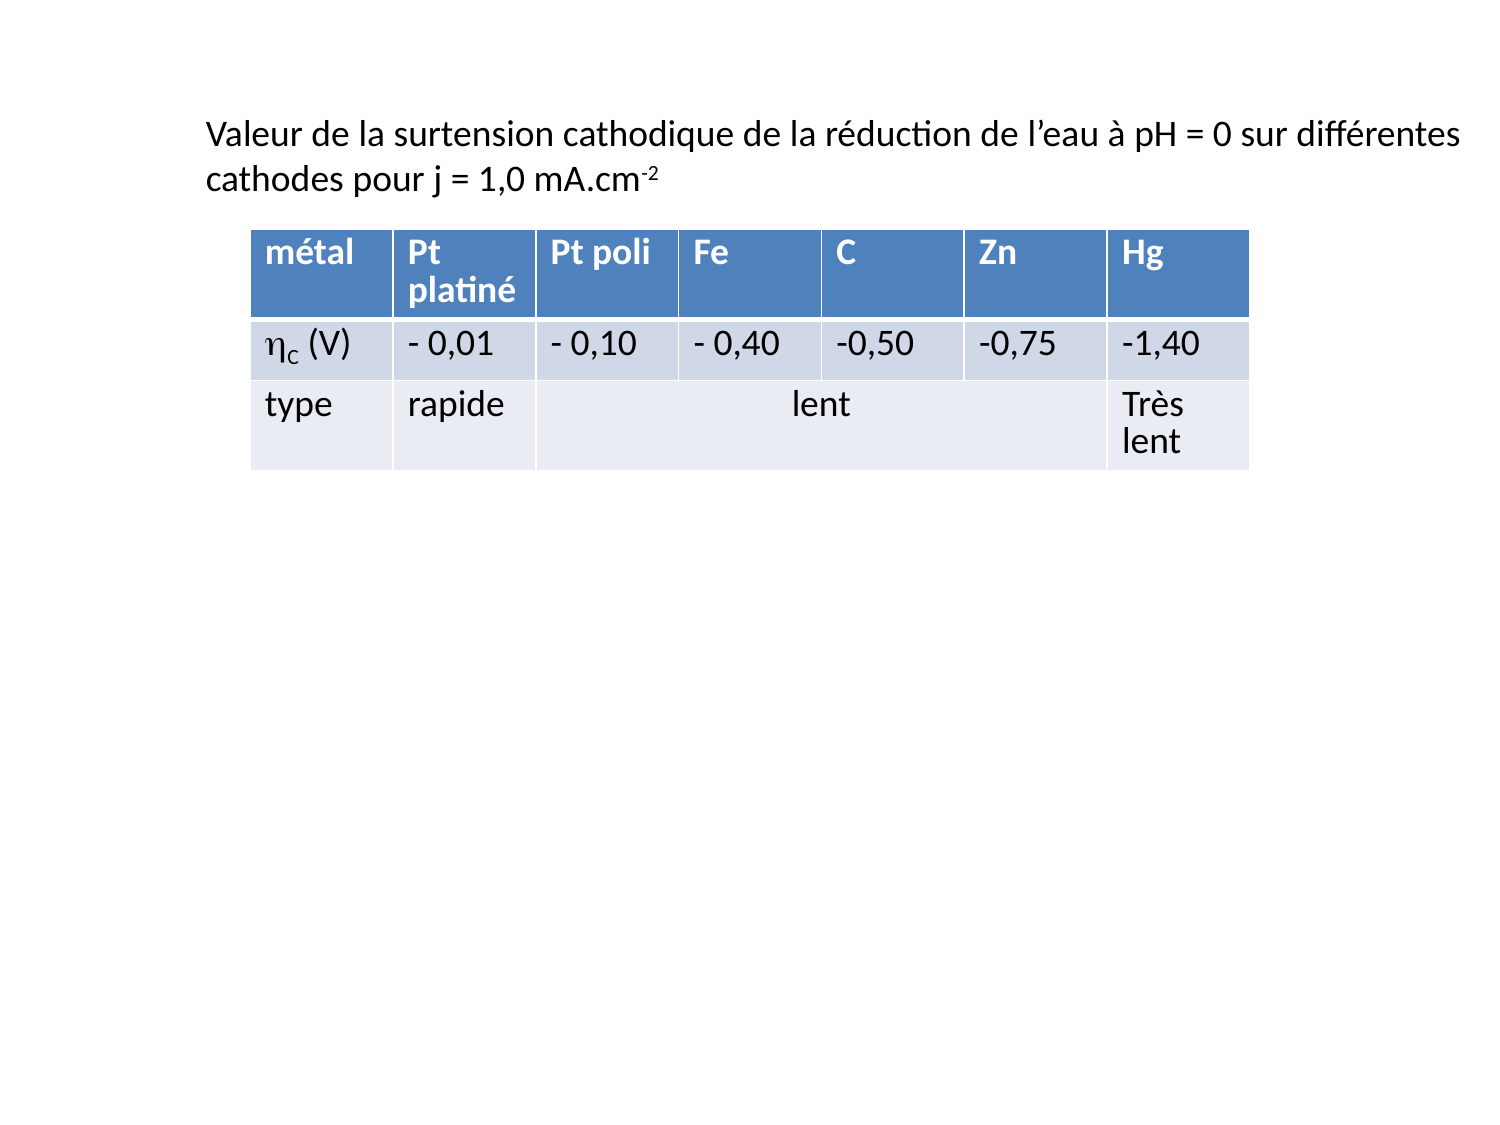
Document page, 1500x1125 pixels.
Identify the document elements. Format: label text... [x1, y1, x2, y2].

table_cell - 0,01 [394, 322, 535, 380]
table_cell - 0,10 [537, 322, 678, 380]
table_cell lent [537, 381, 1106, 470]
table_cell hC (V) [251, 322, 392, 380]
table_header Zn [965, 230, 1106, 317]
table_header métal [251, 230, 392, 317]
table_header C [822, 230, 963, 317]
table_cell rapide [394, 381, 535, 470]
table_cell - 0,40 [679, 322, 821, 380]
table_header Pt platiné [394, 230, 535, 317]
table_cell -0,50 [822, 322, 963, 380]
table_cell -1,40 [1108, 322, 1249, 380]
table_cell -0,75 [965, 322, 1106, 380]
table_header Fe [679, 230, 821, 317]
table_cell type [251, 381, 392, 470]
table_header Pt poli [537, 230, 678, 317]
table_header Hg [1108, 230, 1249, 317]
table_cell Très lent [1108, 381, 1249, 470]
text_box Valeur de la surtension cathodique de la réduction de l’eau à pH = 0 sur différentes cathodes pour j = 1,0 mA.cm-2 [191, 101, 1485, 207]
